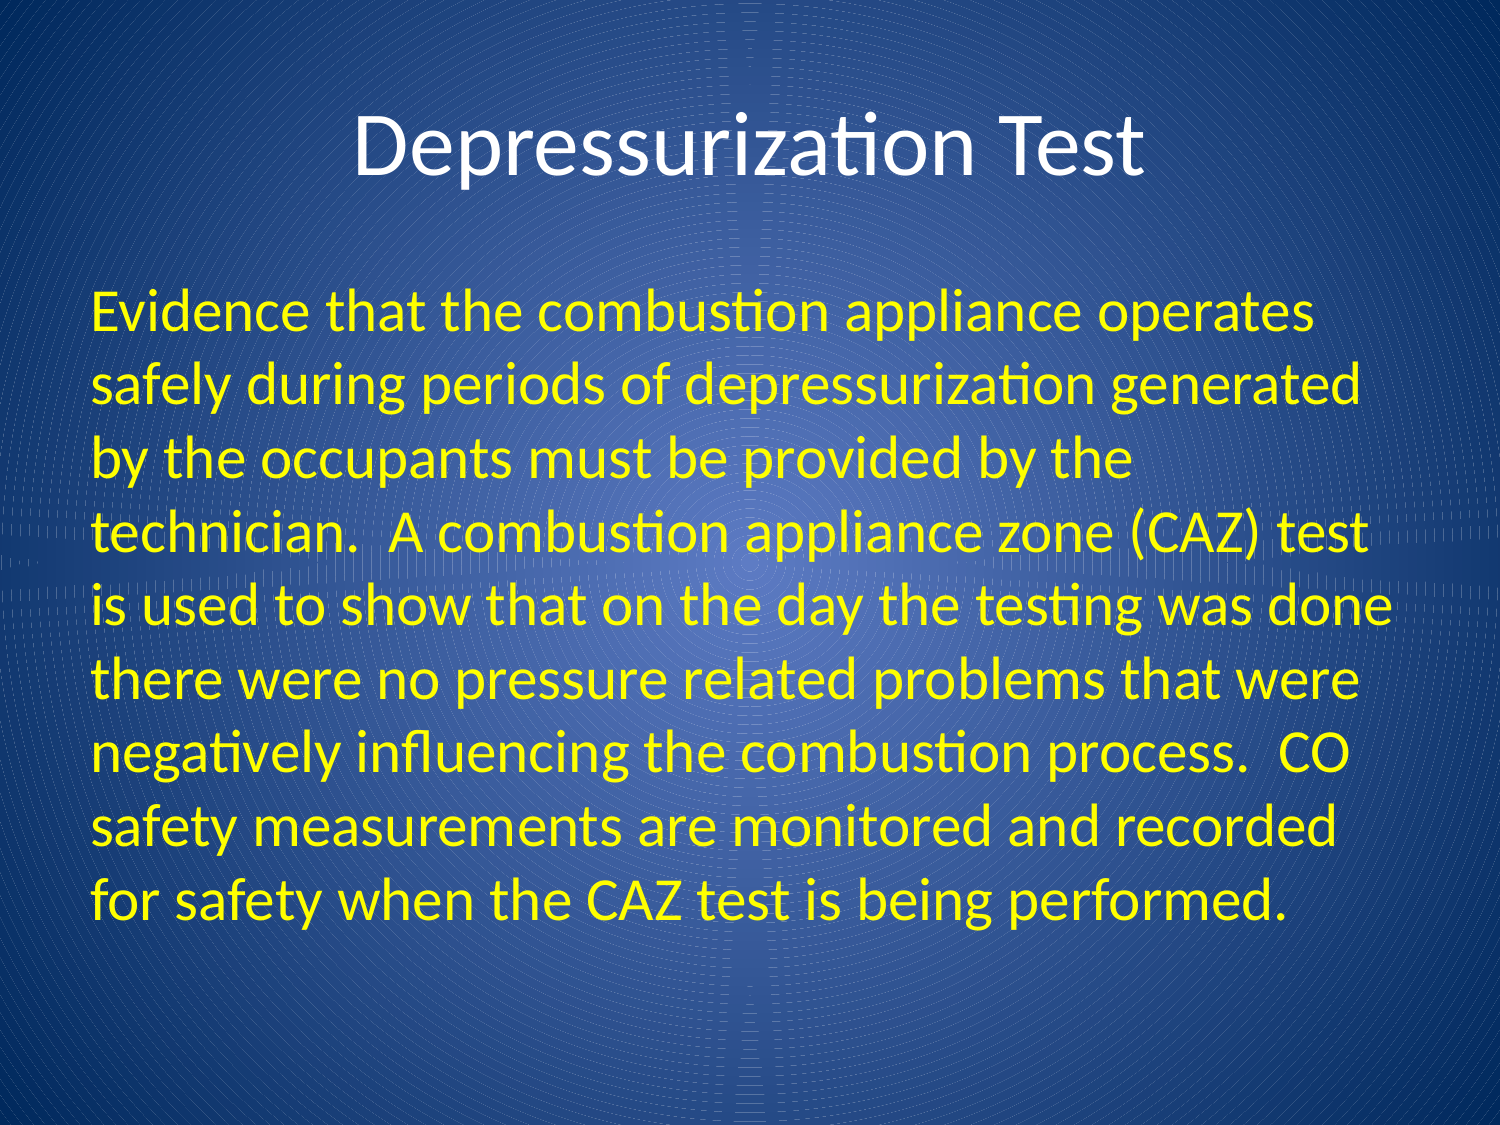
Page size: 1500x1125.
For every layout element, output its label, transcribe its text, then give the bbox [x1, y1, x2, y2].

list Evidence that the combustion appliance operates safely during periods of depressurization generated by the occupants must be provided by the technician. A combustion appliance zone (CAZ) test is used to show that on the day the testing was done there were no pressure related problems that were negatively influencing the combustion process. CO safety measurements are monitored and recorded for safety when the CAZ test is being performed. [75, 262, 1425, 1005]
title Depressurization Test [75, 45, 1425, 233]
